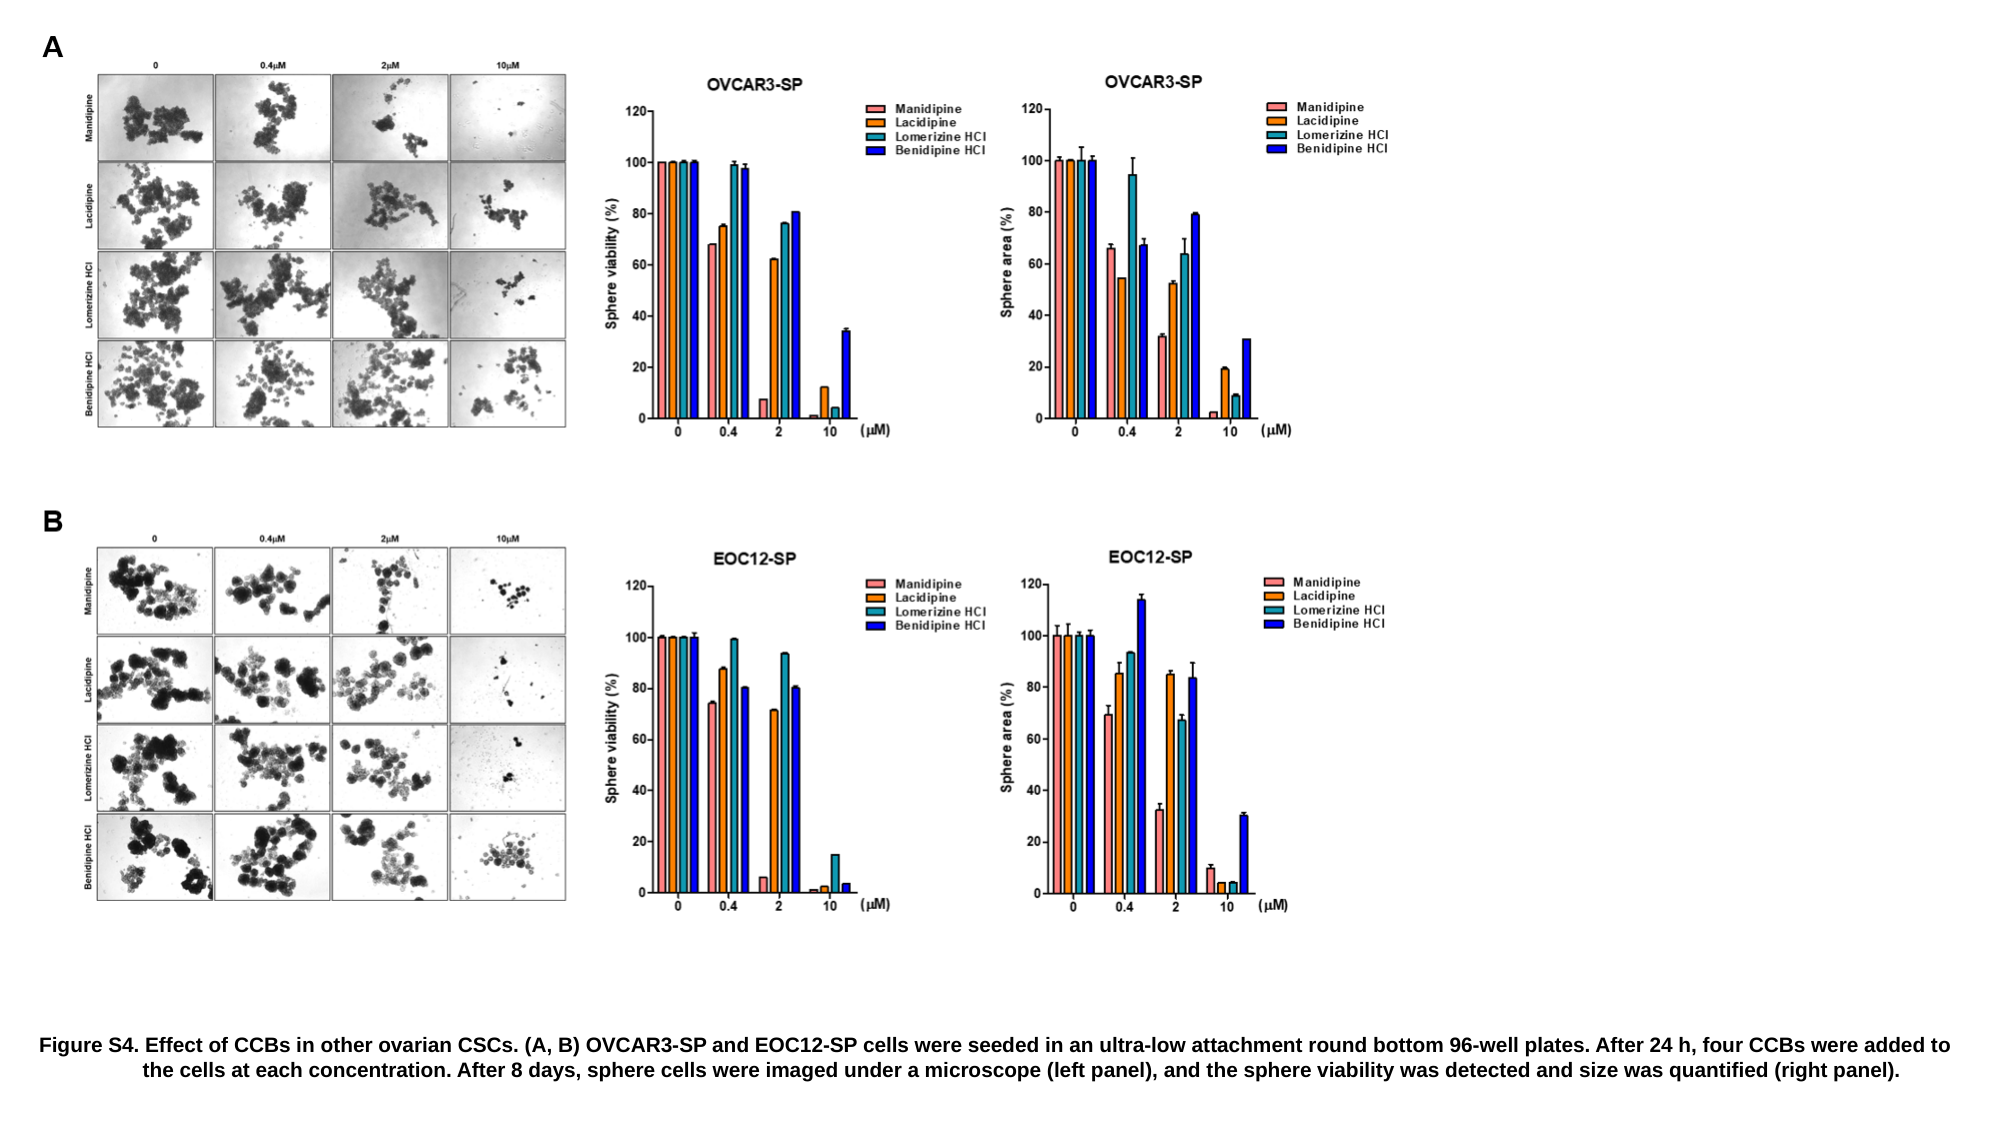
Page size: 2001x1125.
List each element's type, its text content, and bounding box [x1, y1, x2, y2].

text_box Figure S4. Effect of CCBs in other ovarian CSCs. (A, B) OVCAR3-SP and EOC12-SP cells were seeded in an ultra-low attachment round bottom 96-well plates. After 24 h, four CCBs were added to the cells at each concentration. After 8 days, sphere cells were imaged under a microscope (left panel), and the sphere viability was detected and size was quantified (right panel). [24, 1024, 1973, 1089]
picture [24, 0, 1402, 1005]
